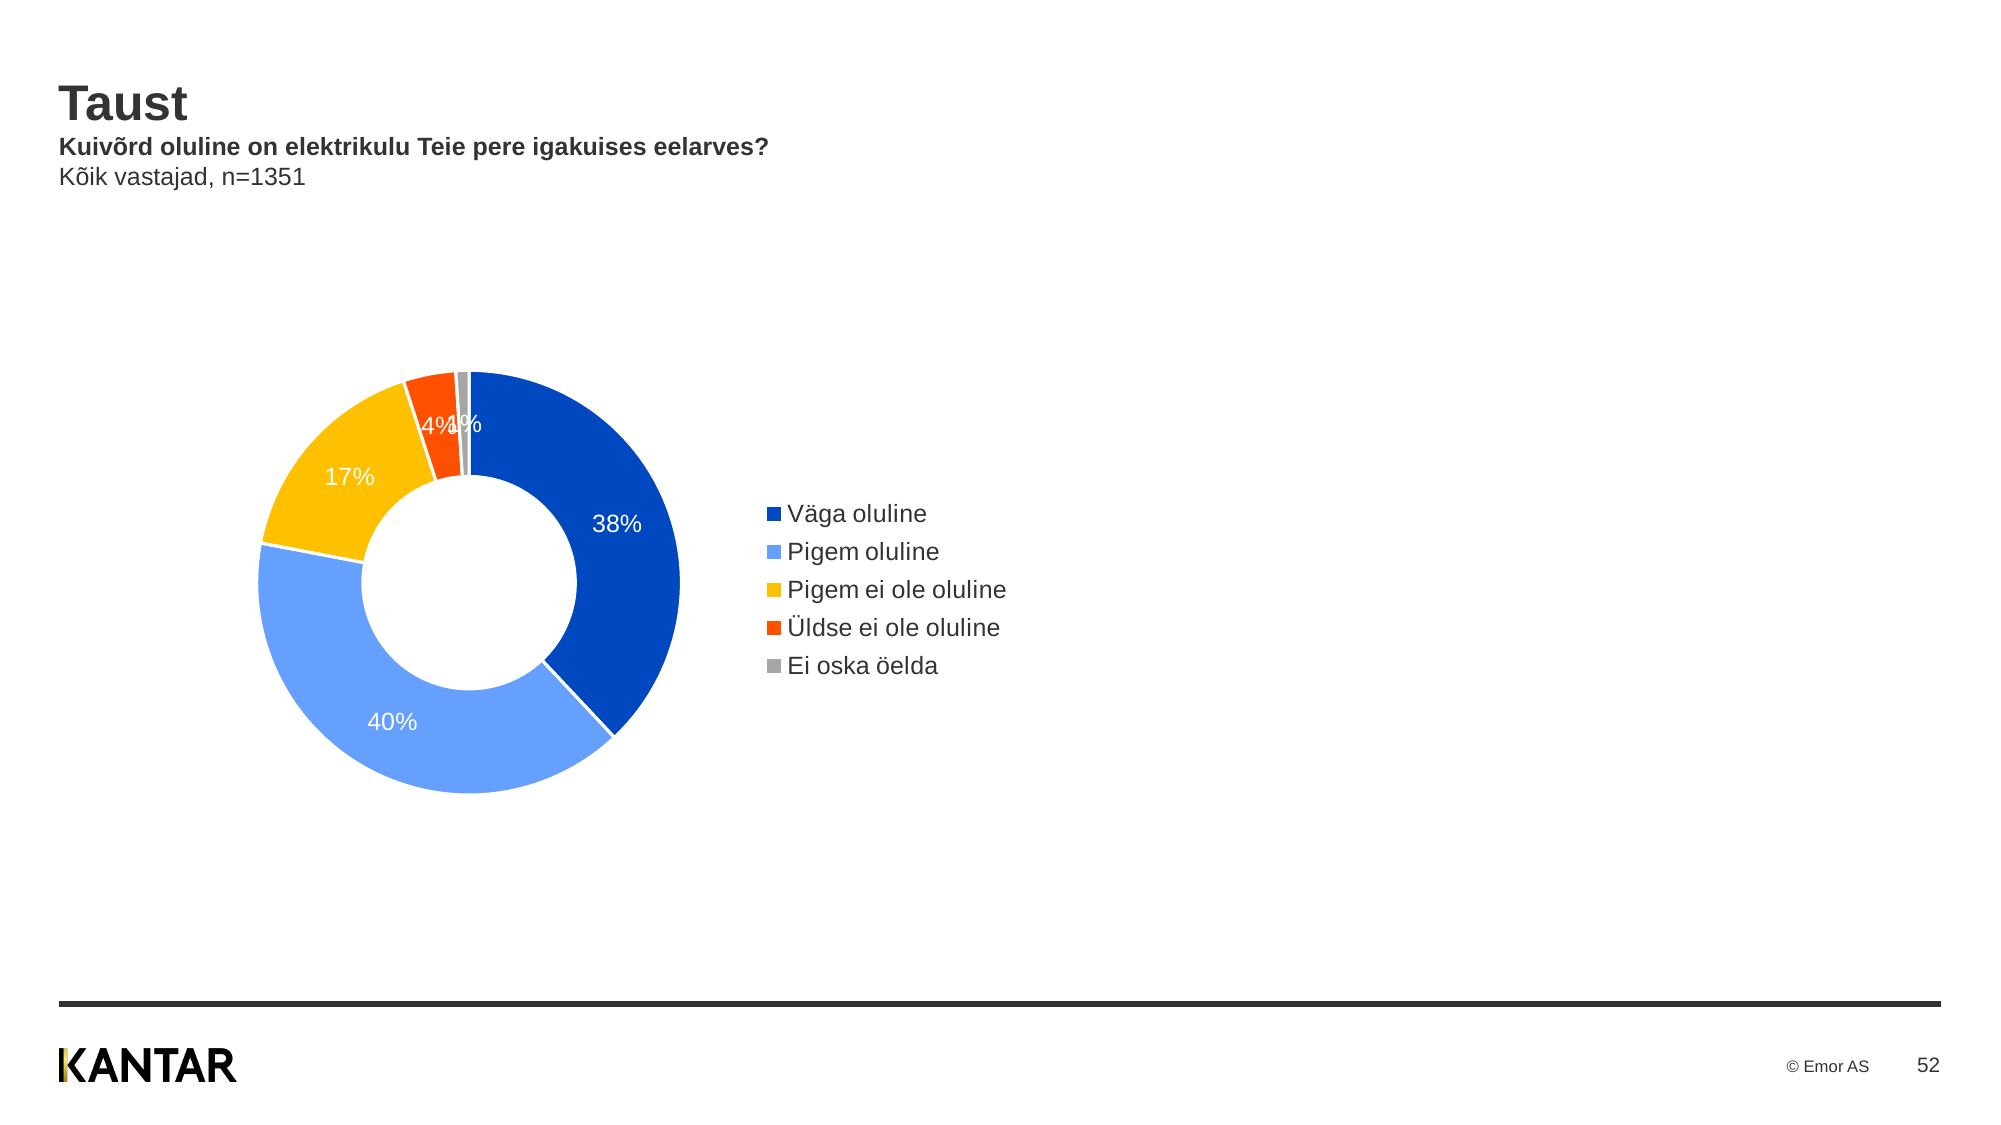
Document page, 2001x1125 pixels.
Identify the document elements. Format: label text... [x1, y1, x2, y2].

chart [124, 321, 1104, 872]
picture [59, 1048, 237, 1082]
slide_number 52 [1780, 1048, 1941, 1081]
title Taust Kuivõrd oluline on elektrikulu Teie pere igakuises eelarves? Kõik vastajad, n=1351 [59, 70, 1941, 137]
